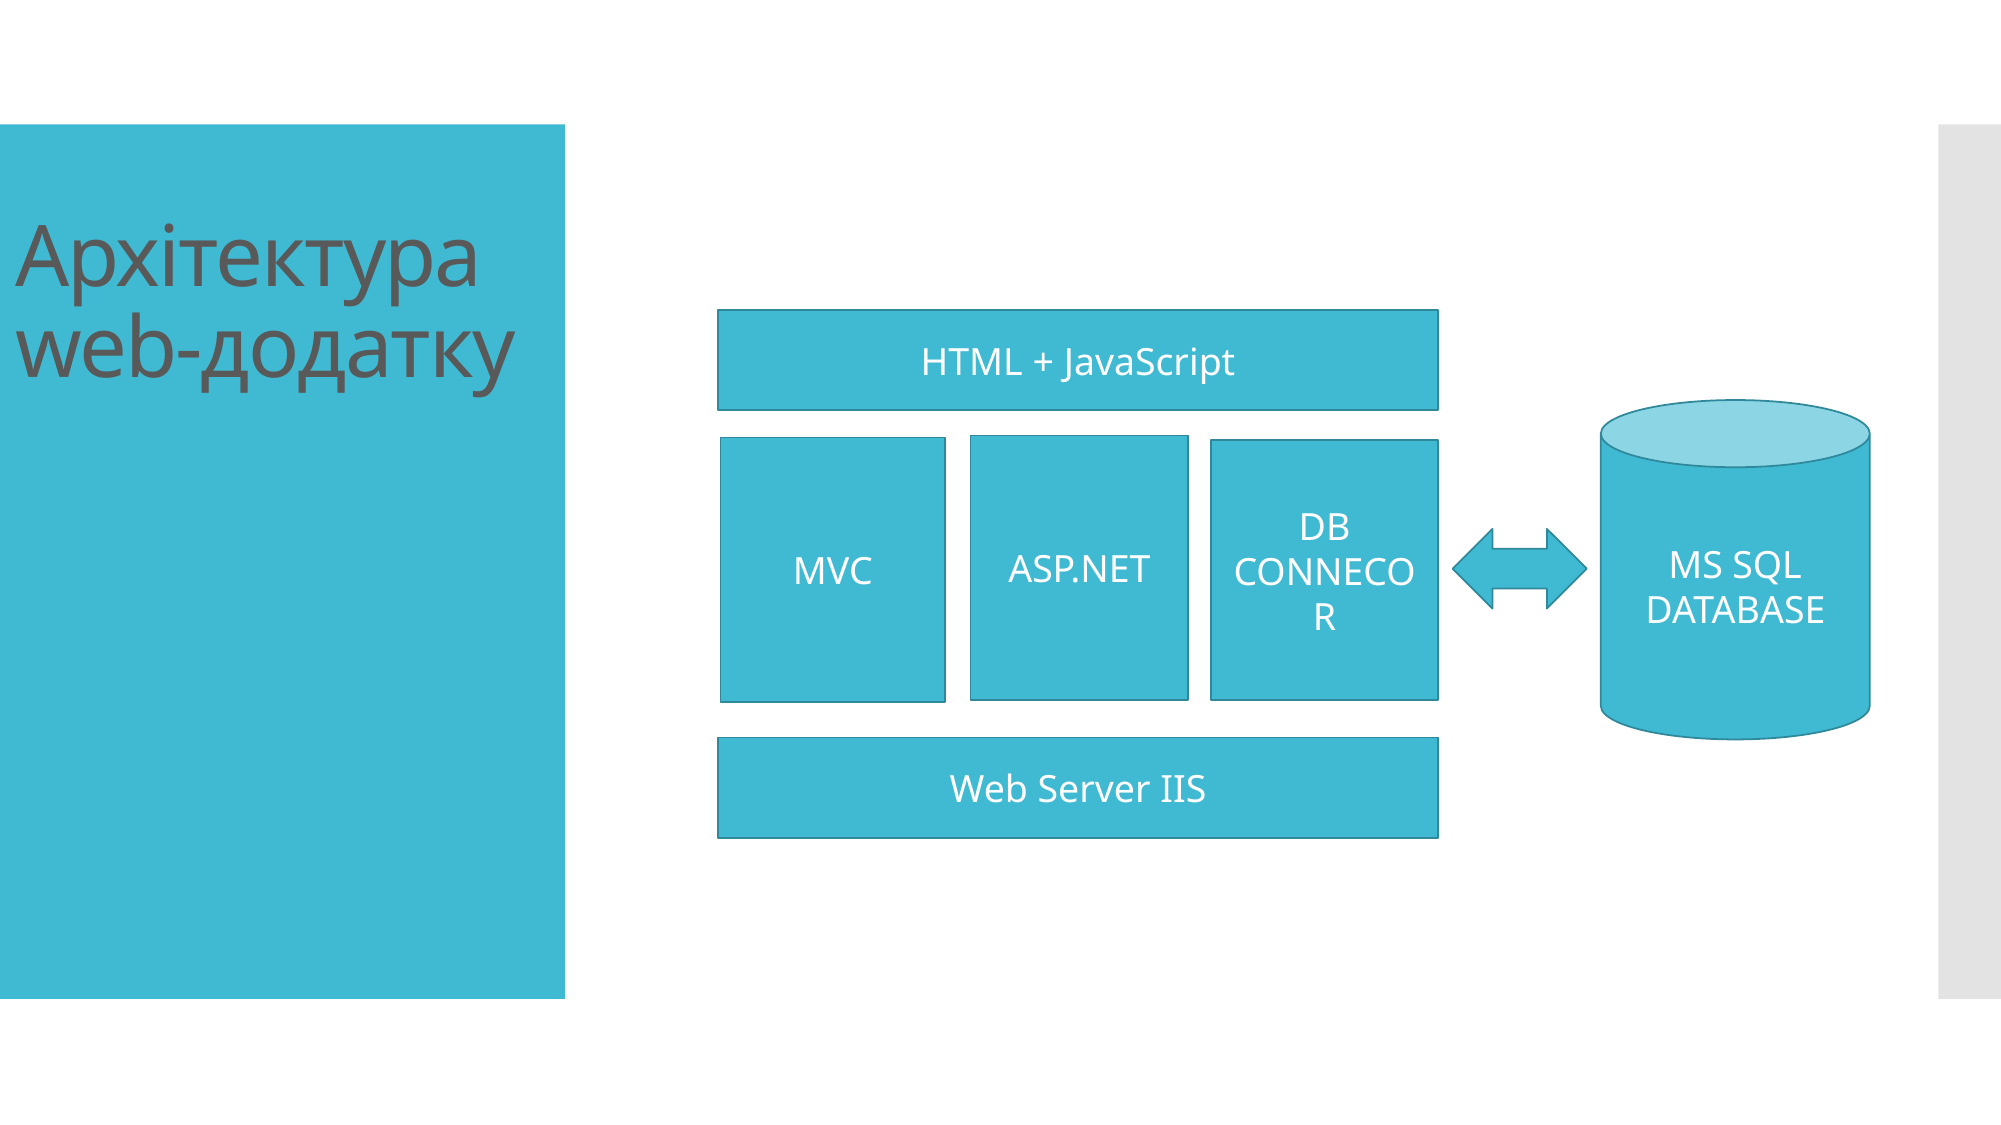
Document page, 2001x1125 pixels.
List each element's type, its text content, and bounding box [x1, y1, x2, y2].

text_box HTML + JavaScript [717, 309, 1439, 411]
text_box DB CONNECOR [1210, 439, 1439, 701]
text_box MVC [720, 437, 946, 703]
text_box [1452, 528, 1588, 610]
title Архітектура web-додатку [0, 124, 561, 404]
text_box ASP.NET [970, 435, 1189, 701]
text_box Web Server IIS [717, 737, 1439, 839]
text_box MS SQL DATABASE [1599, 399, 1871, 741]
